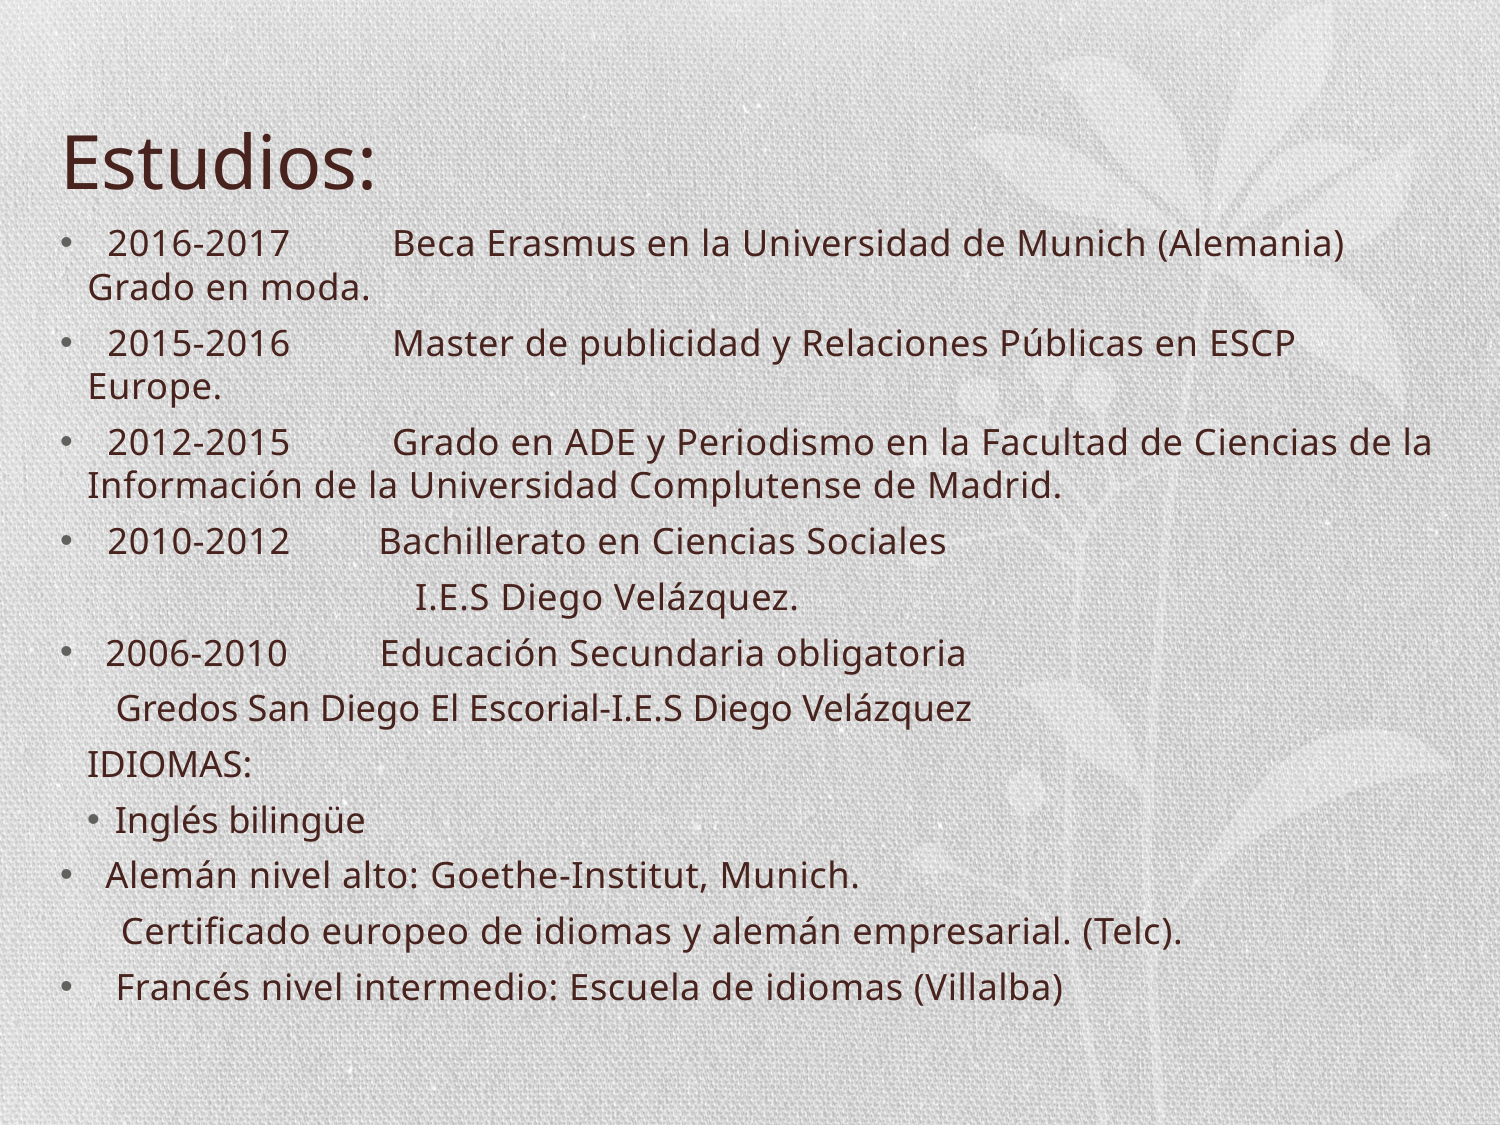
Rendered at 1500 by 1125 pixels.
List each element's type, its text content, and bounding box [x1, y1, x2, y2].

title Estudios: [45, 37, 1455, 213]
list 2016-2017 Beca Erasmus en la Universidad de Munich (Alemania) Grado en moda. 2015-2016 Master de publicidad y Relaciones Públicas en ESCP Europe. 2012-2015 Grado en ADE y Periodismo en la Facultad de Ciencias de la Información de la Universidad Complutense de Madrid. 2010-2012 Bachillerato en Ciencias Sociales I.E.S Diego Velázquez. 2006-2010 Educación Secundaria obligatoria Gredos San Diego El Escorial-I.E.S Diego Velázquez IDIOMAS: Inglés bilingüe Alemán nivel alto: Goethe-Institut, Munich. Certificado europeo de idiomas y alemán empresarial. (Telc). Francés nivel intermedio: Escuela de idiomas (Villalba) [45, 213, 1455, 1023]
